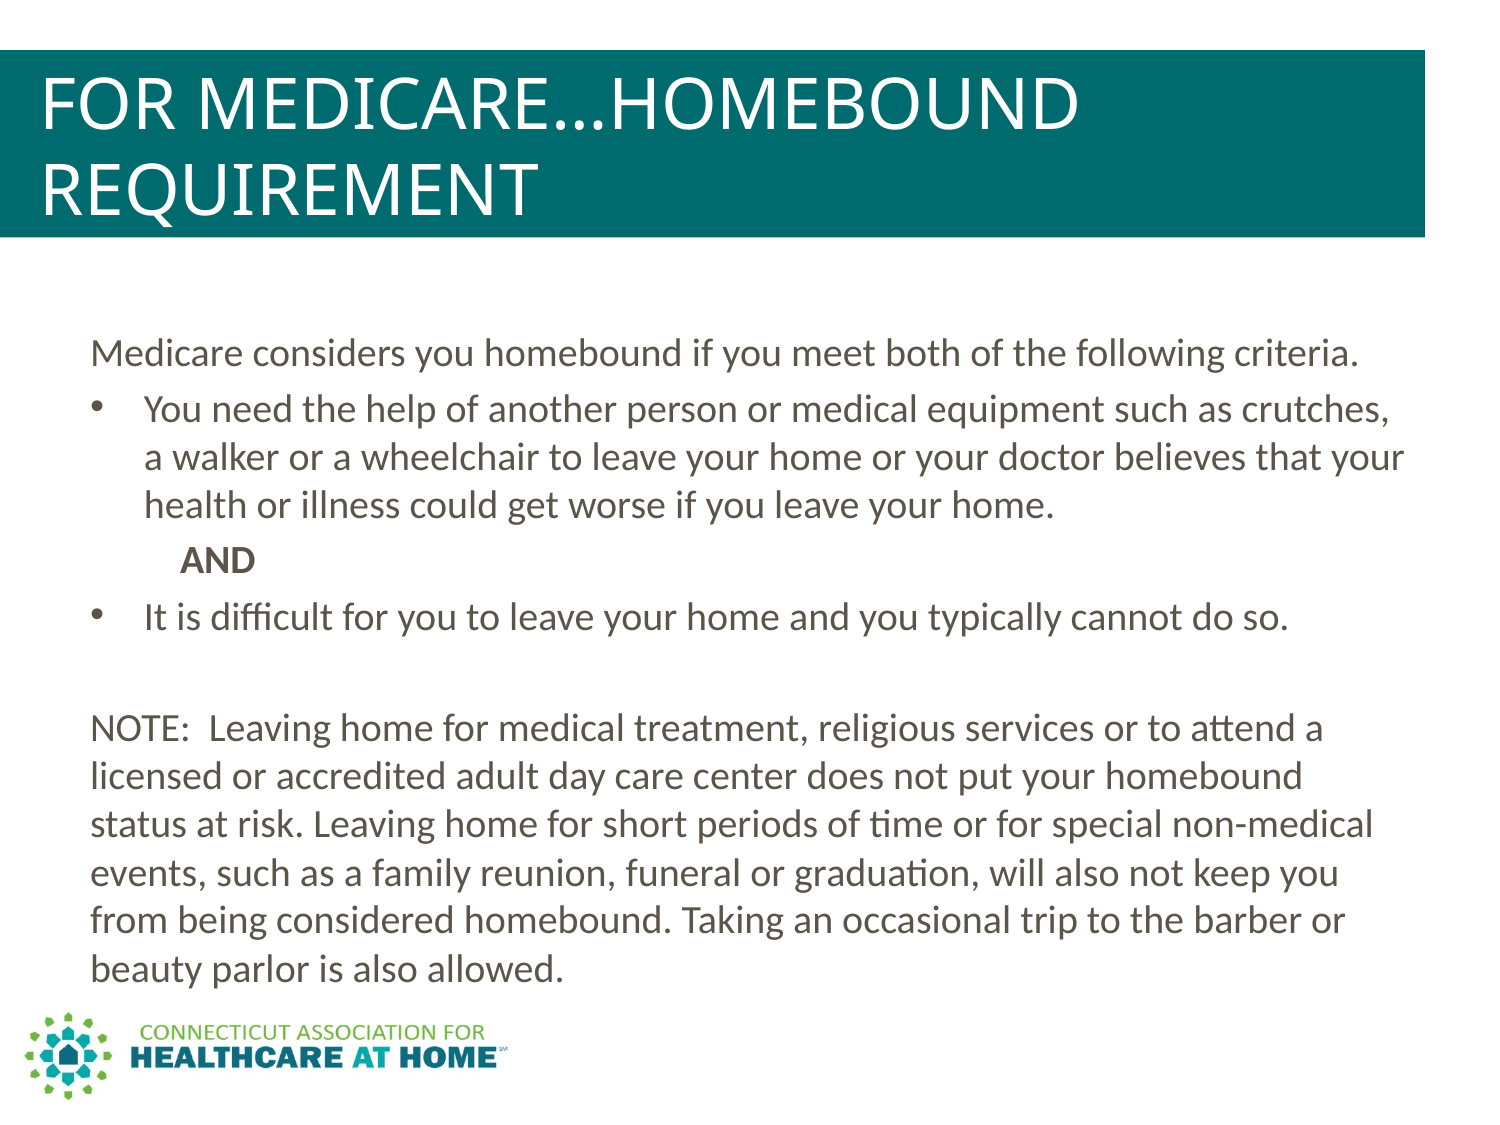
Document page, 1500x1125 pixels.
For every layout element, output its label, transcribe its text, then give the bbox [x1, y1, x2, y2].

picture [24, 1012, 520, 1101]
text_box [0, 48, 1427, 240]
title For Medicare…Homebound requirement [24, 50, 1375, 238]
list Medicare considers you homebound if you meet both of the following criteria. You need the help of another person or medical equipment such as crutches, a walker or a wheelchair to leave your home or your doctor believes that your health or illness could get worse if you leave your home. AND It is difficult for you to leave your home and you typically cannot do so. NOTE: Leaving home for medical treatment, religious services or to attend a licensed or accredited adult day care center does not put your homebound status at risk. Leaving home for short periods of time or for special non-medical events, such as a family reunion, funeral or graduation, will also not keep you from being considered homebound. Taking an occasional trip to the barber or beauty parlor is also allowed. [75, 262, 1425, 1005]
